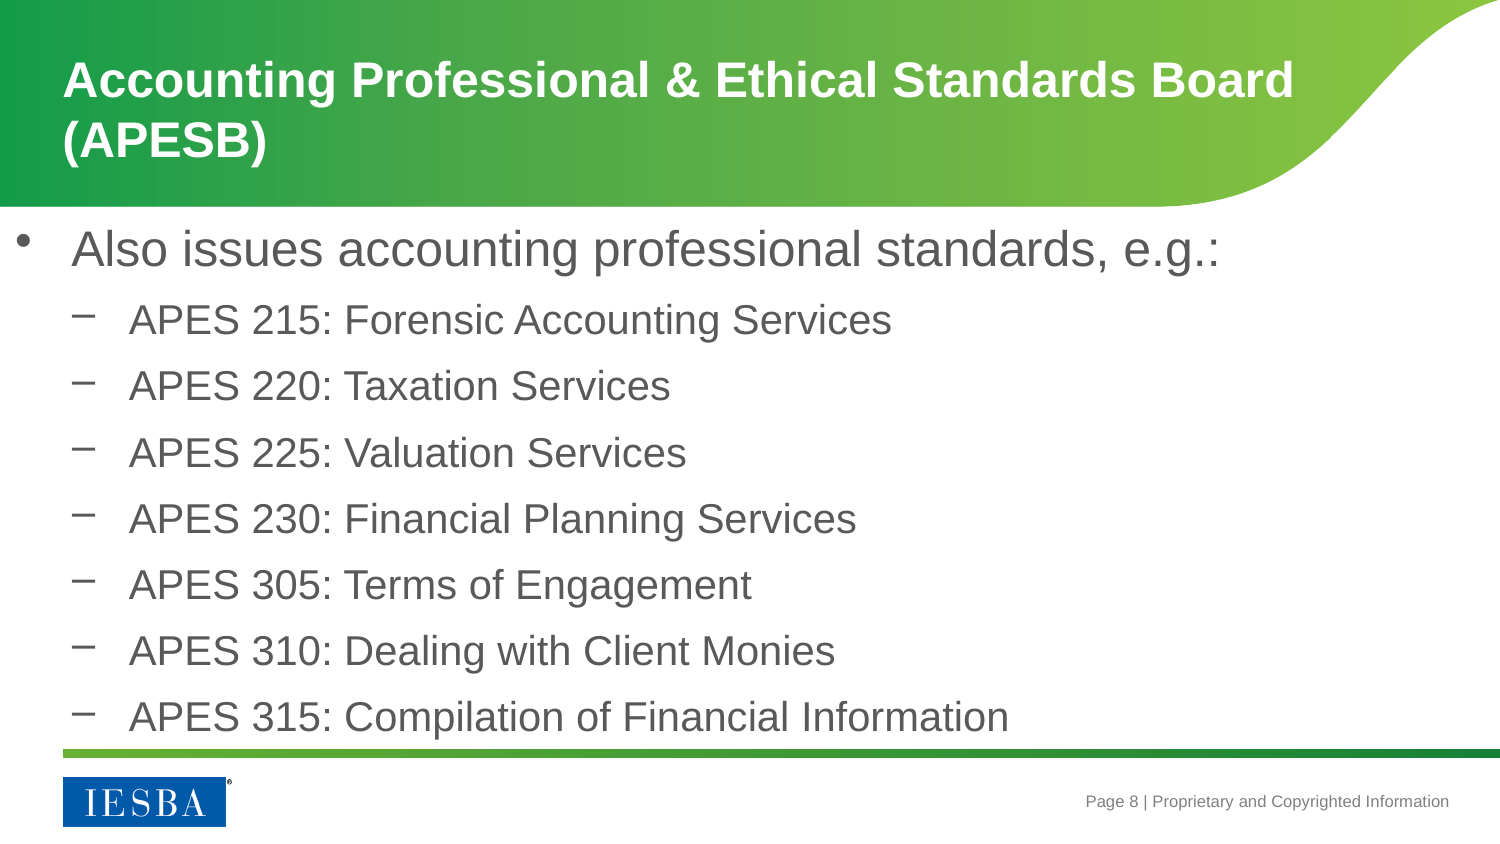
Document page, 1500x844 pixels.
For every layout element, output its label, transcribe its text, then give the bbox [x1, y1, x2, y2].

picture [0, 0, 1500, 207]
picture [63, 777, 232, 827]
list Also issues accounting professional standards, e.g.: APES 215: Forensic Accounting Services APES 220: Taxation Services APES 225: Valuation Services APES 230: Financial Planning Services APES 305: Terms of Engagement APES 310: Dealing with Client Monies APES 315: Compilation of Financial Information [0, 209, 1488, 747]
title Accounting Professional & Ethical Standards Board (APESB) [62, 75, 1300, 141]
